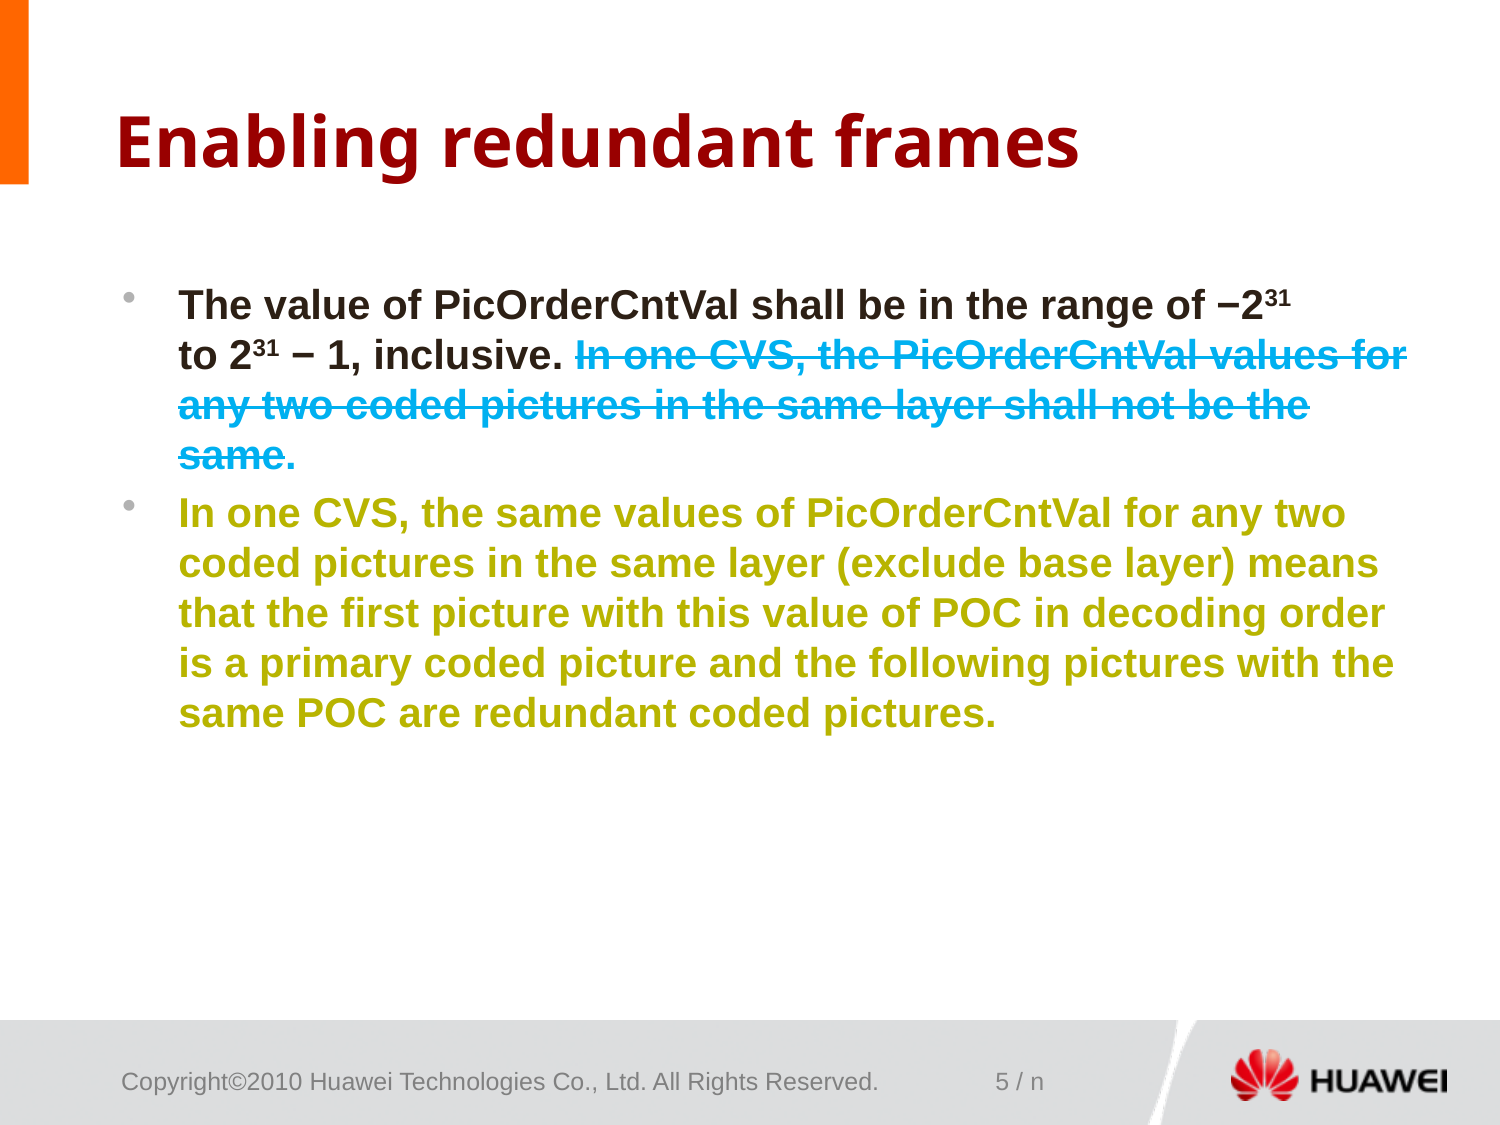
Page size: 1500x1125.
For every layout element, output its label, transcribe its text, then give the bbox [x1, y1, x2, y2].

list The value of PicOrderCntVal shall be in the range of −231 to 231 − 1, inclusive. In one CVS, the PicOrderCntVal values for any two coded pictures in the same layer shall not be the same. In one CVS, the same values of PicOrderCntVal for any two coded pictures in the same layer (exclude base layer) means that the first picture with this value of POC in decoding order is a primary coded picture and the following pictures with the same POC are redundant coded pictures. [107, 270, 1447, 947]
picture [0, 1020, 1500, 1125]
title Enabling redundant frames [99, 45, 1447, 233]
